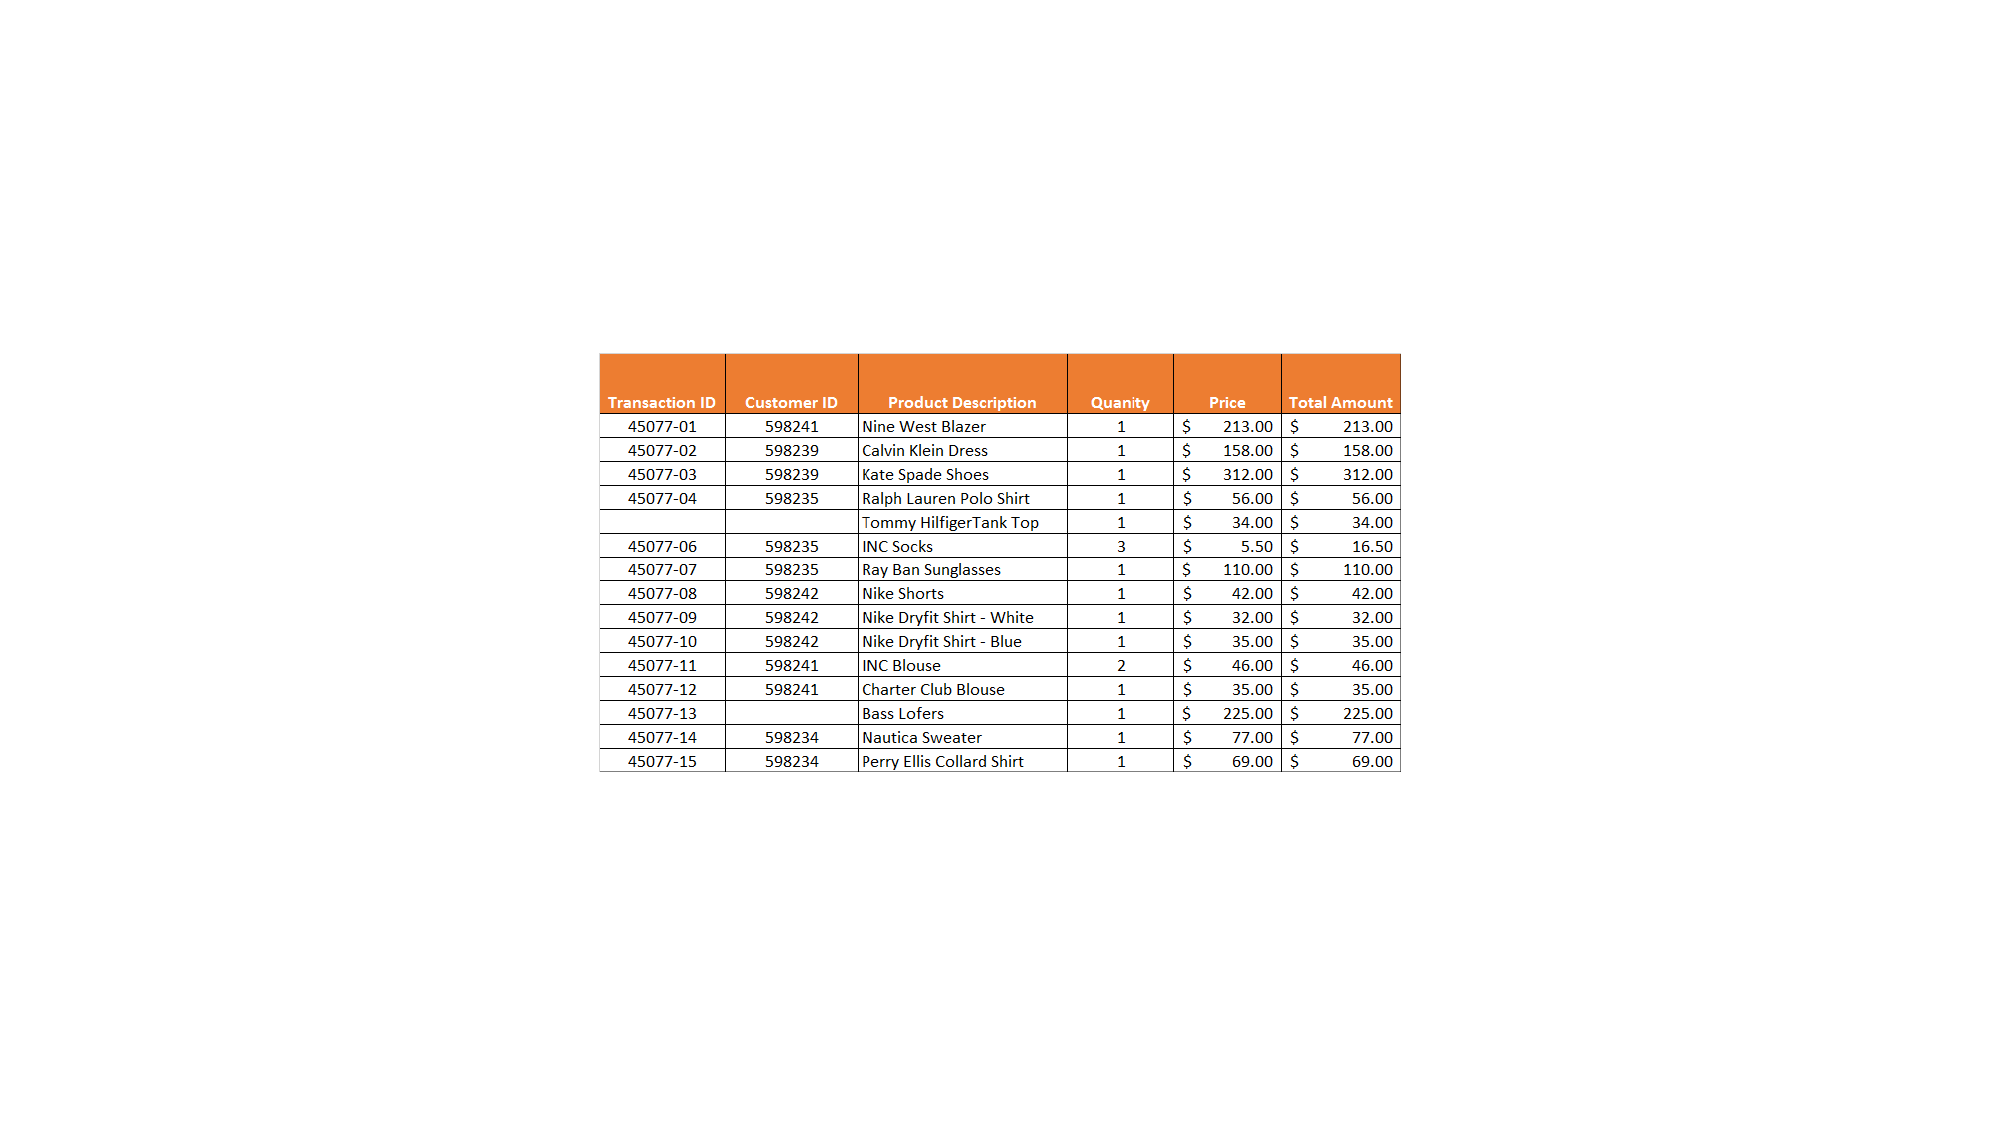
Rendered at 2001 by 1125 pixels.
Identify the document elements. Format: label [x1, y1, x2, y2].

picture [599, 353, 1401, 772]
